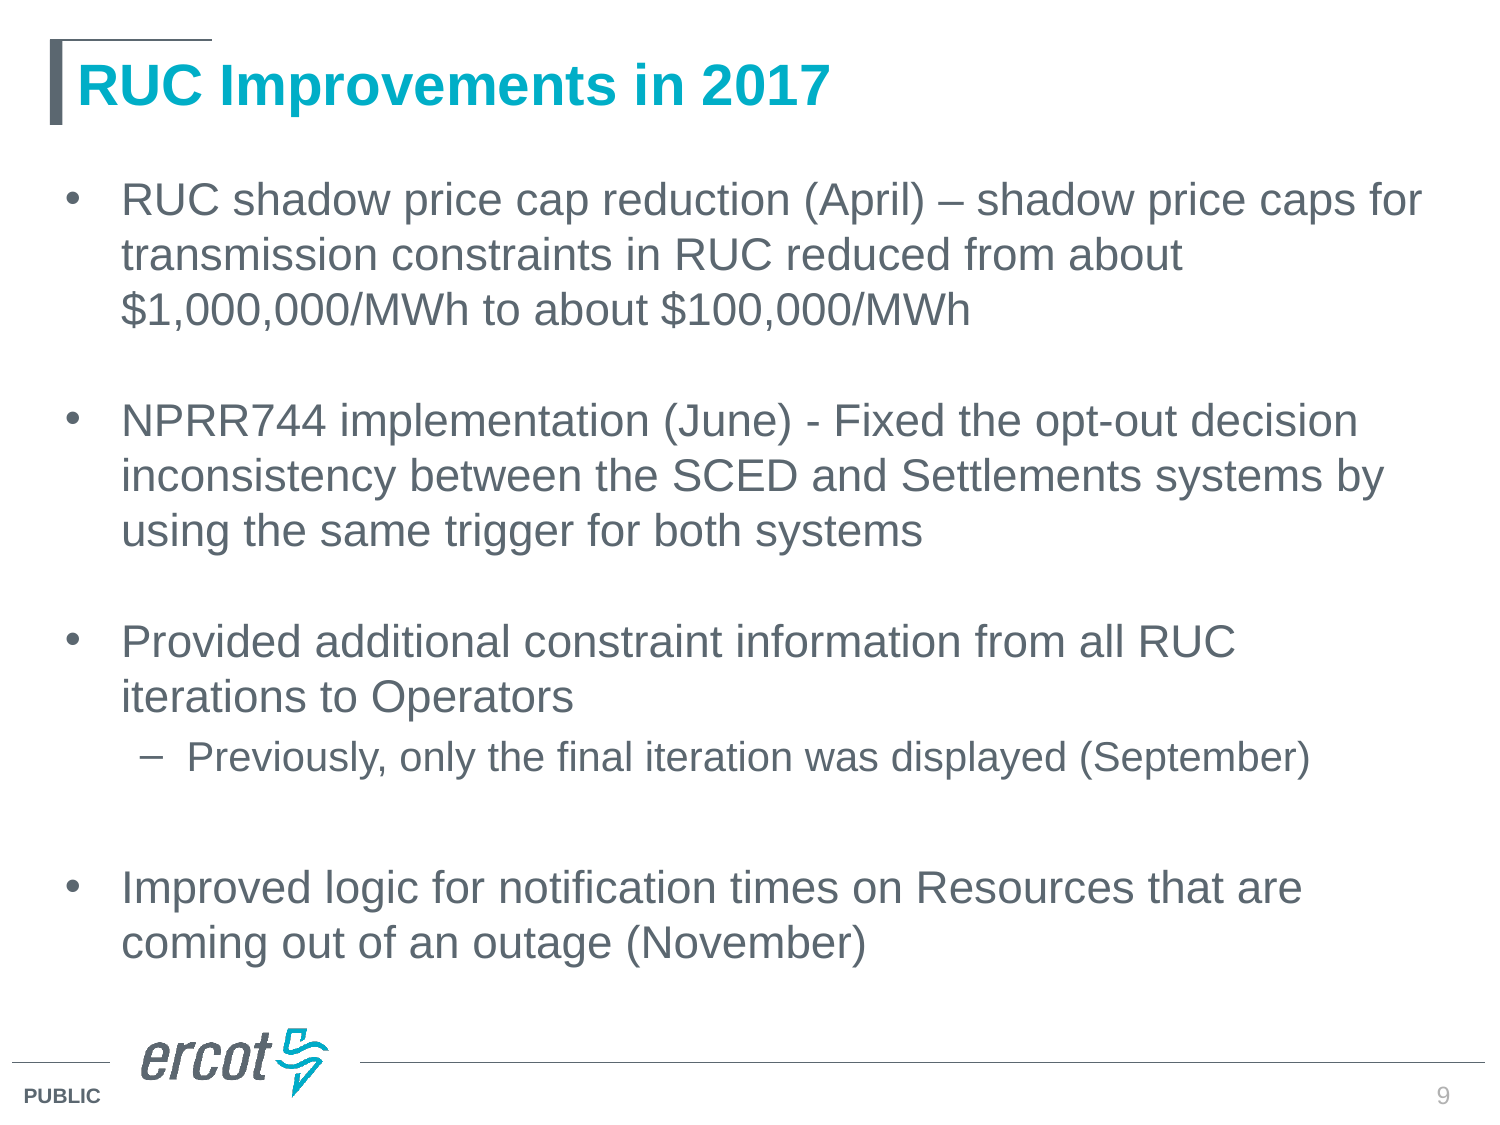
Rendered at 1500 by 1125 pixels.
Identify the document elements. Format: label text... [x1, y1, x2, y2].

picture [137, 1024, 332, 1100]
title RUC Improvements in 2017 [62, 39, 1450, 125]
list RUC shadow price cap reduction (April) – shadow price caps for transmission constraints in RUC reduced from about $1,000,000/MWh to about $100,000/MWh NPRR744 implementation (June) - Fixed the opt-out decision inconsistency between the SCED and Settlements systems by using the same trigger for both systems Provided additional constraint information from all RUC iterations to Operators Previously, only the final iteration was displayed (September) Improved logic for notification times on Resources that are coming out of an outage (November) [50, 162, 1450, 992]
slide_number 9 [1400, 1076, 1488, 1113]
